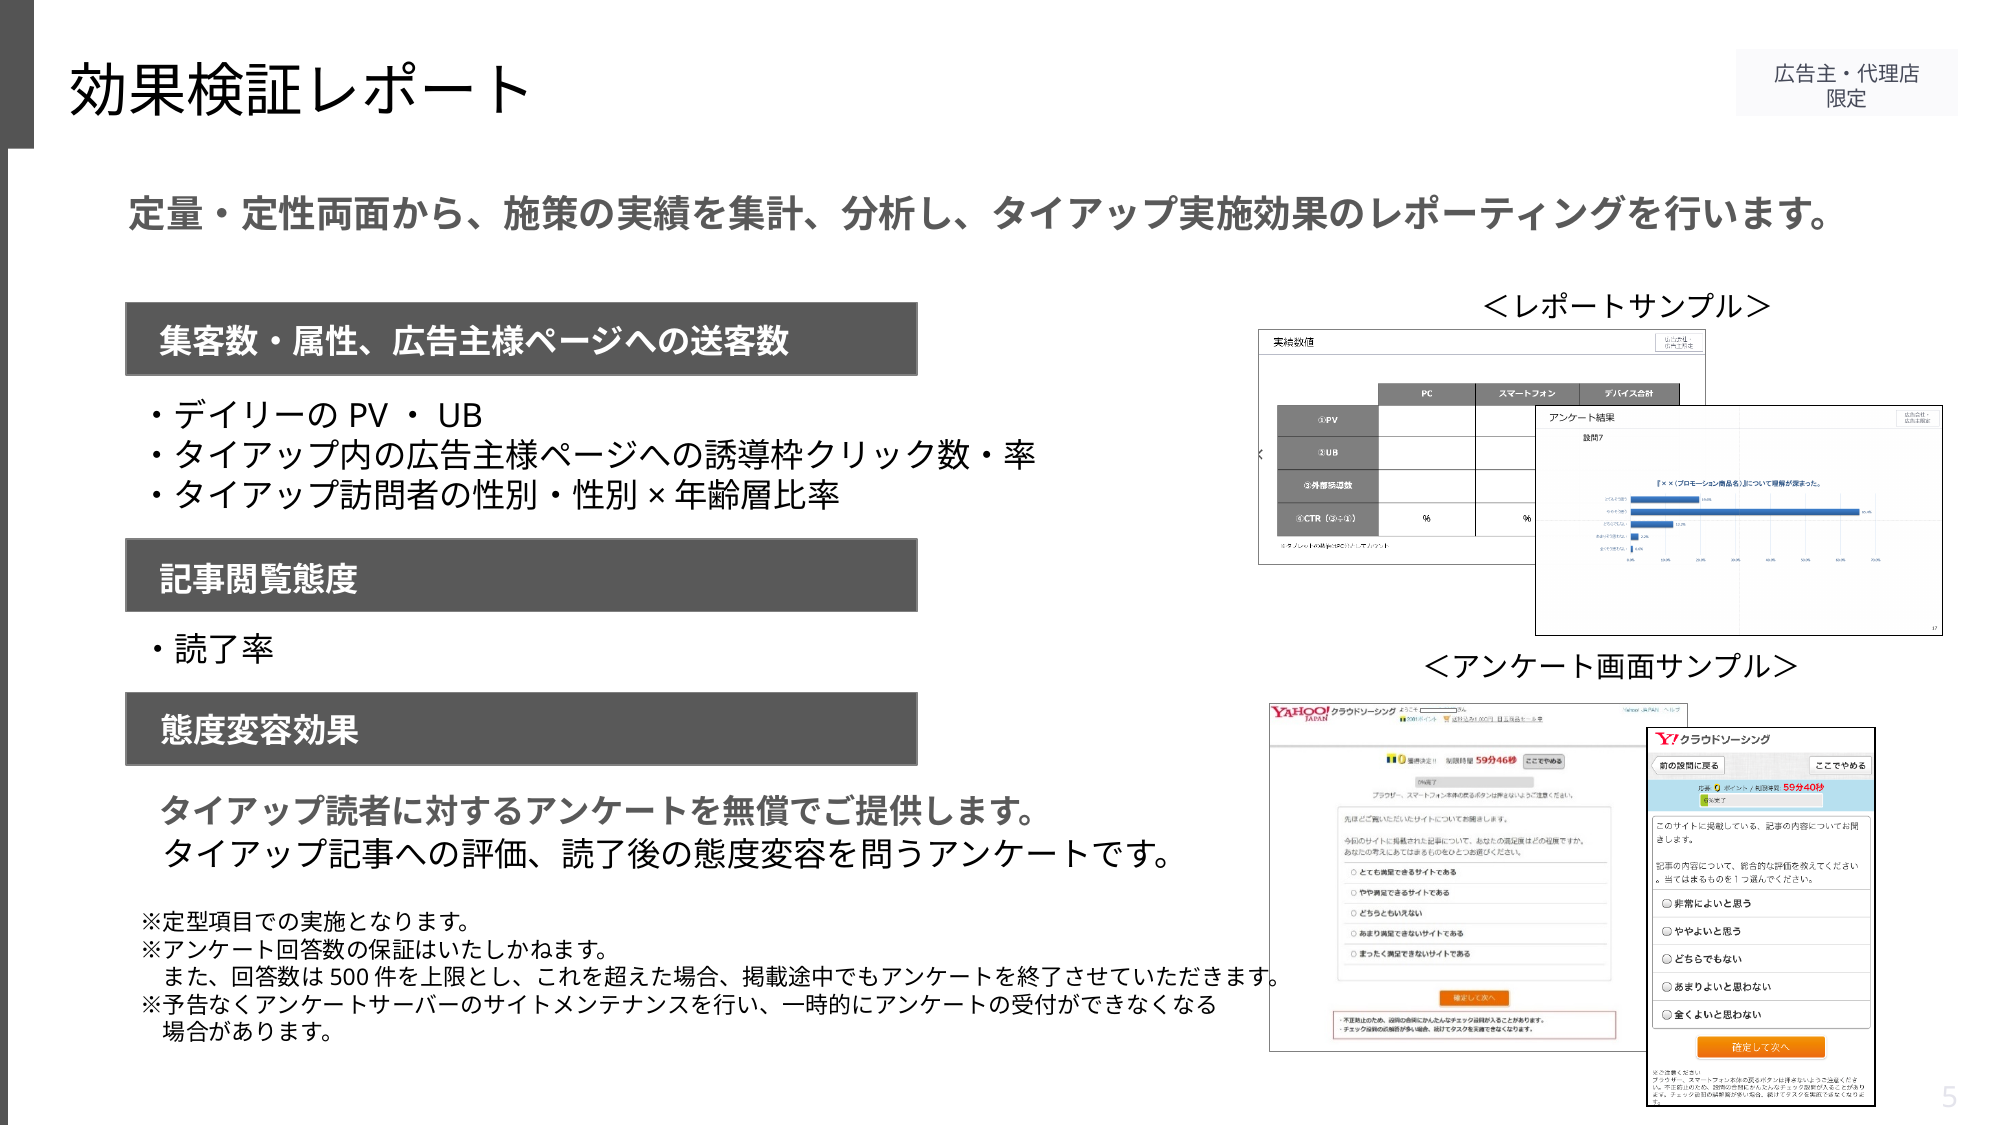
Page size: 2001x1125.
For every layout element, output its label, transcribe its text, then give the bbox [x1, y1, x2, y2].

text_box 定量・定性両面から、施策の実績を集計、分析し、タイアップ実施効果のレポーティングを行います。 [114, 182, 1922, 243]
text_box [124, 301, 919, 377]
text_box ・読了率 [126, 620, 1361, 676]
text_box タイアップ読者に対するアンケートを無償でご提供します。 [144, 783, 1264, 838]
text_box 態度変容効果 [145, 701, 1020, 757]
text_box ※定型項目での実施となります。 ※アンケート回答数の保証はいたしかねます。 また、回答数は500件を上限とし、これを超えた場合、掲載途中でもアンケートを終了させていただきます。 ※予告なくアンケートサーバーのサイトメンテナンスを行い、一時的にアンケートの受付ができなくなる 場合があります。 [102, 900, 1264, 1053]
text_box ＜レポートサンプル＞ [1467, 280, 1910, 331]
list 効果検証レポート [54, 21, 1656, 155]
text_box [124, 537, 919, 613]
text_box 集客数・属性、広告主様ページへの送客数 [144, 312, 1019, 368]
picture [1647, 728, 1875, 1106]
text_box タイアップ記事への評価、読了後の態度変容を問うアンケートです。 [147, 825, 1264, 881]
text_box 記事閲覧態度 [144, 550, 1019, 606]
text_box [124, 690, 919, 767]
text_box ＜アンケート画面サンプル＞ [1407, 641, 1851, 691]
picture [1257, 329, 1943, 637]
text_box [1269, 703, 1688, 1051]
text_box ・デイリーのPV・UB ・タイアップ内の広告主様ページへの誘導枠クリック数・率 ・タイアップ訪問者の性別・性別×年齢層比率 [125, 386, 1252, 522]
slide_number 5 [1803, 1070, 1973, 1125]
